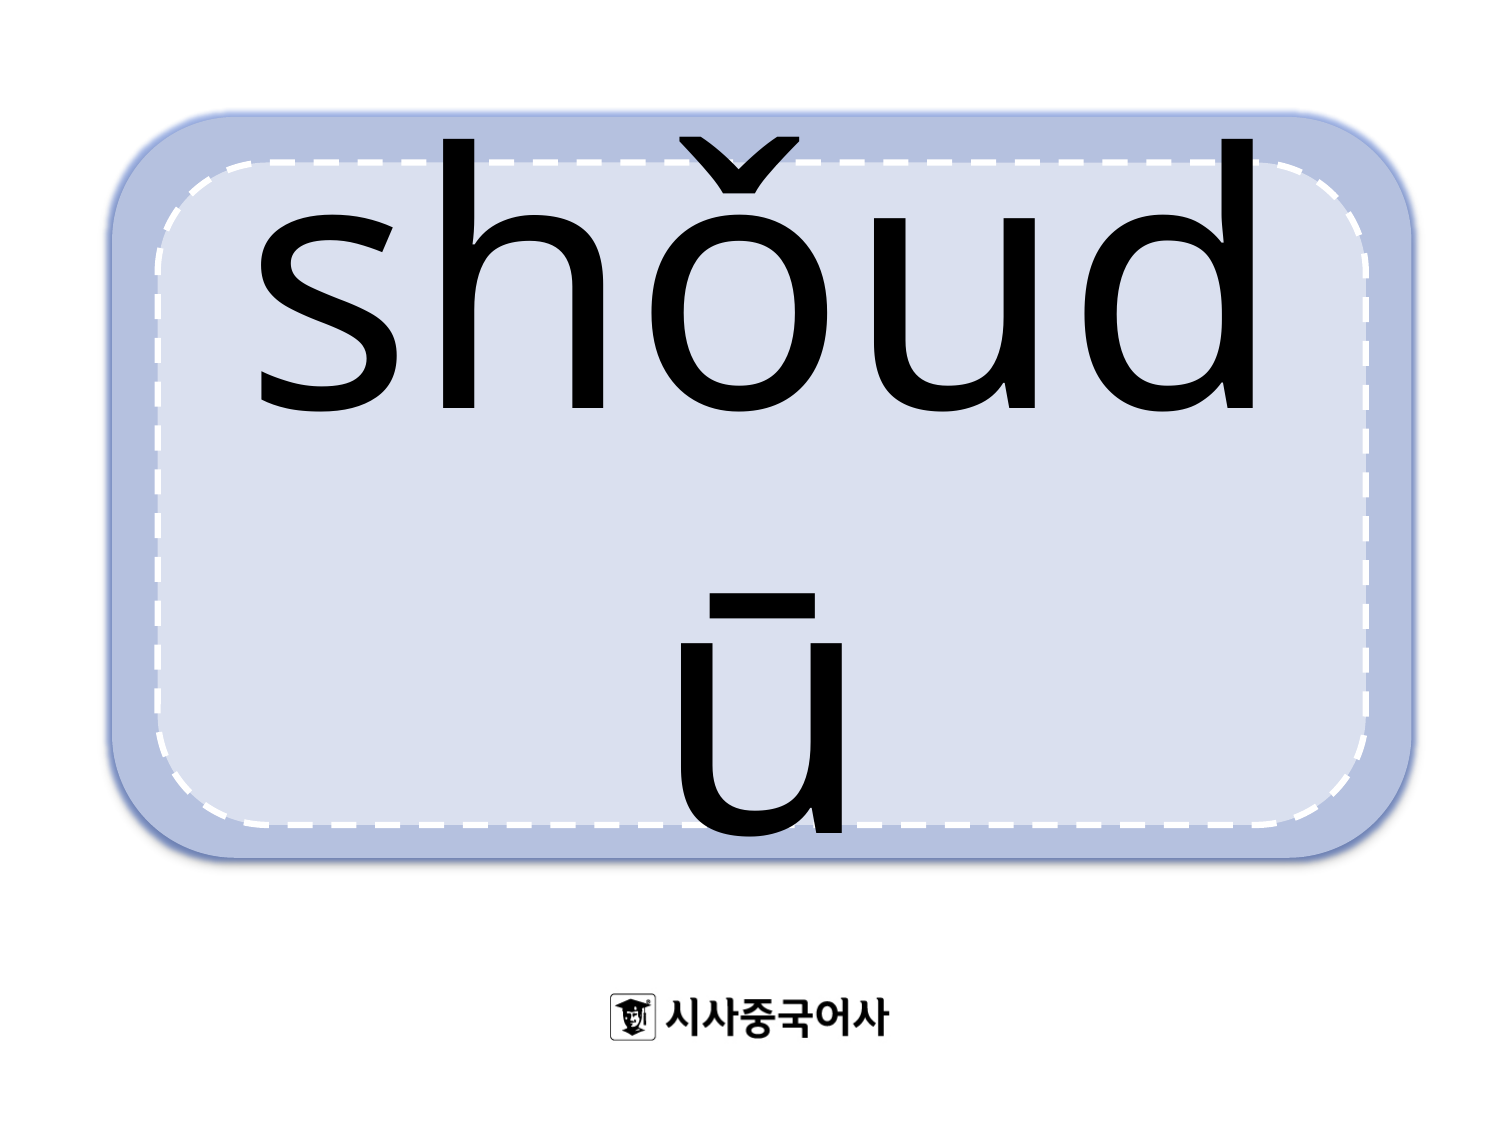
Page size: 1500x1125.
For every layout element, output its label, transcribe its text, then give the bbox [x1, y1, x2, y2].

picture [602, 987, 898, 1047]
text_box shǒudū [159, 148, 1368, 811]
